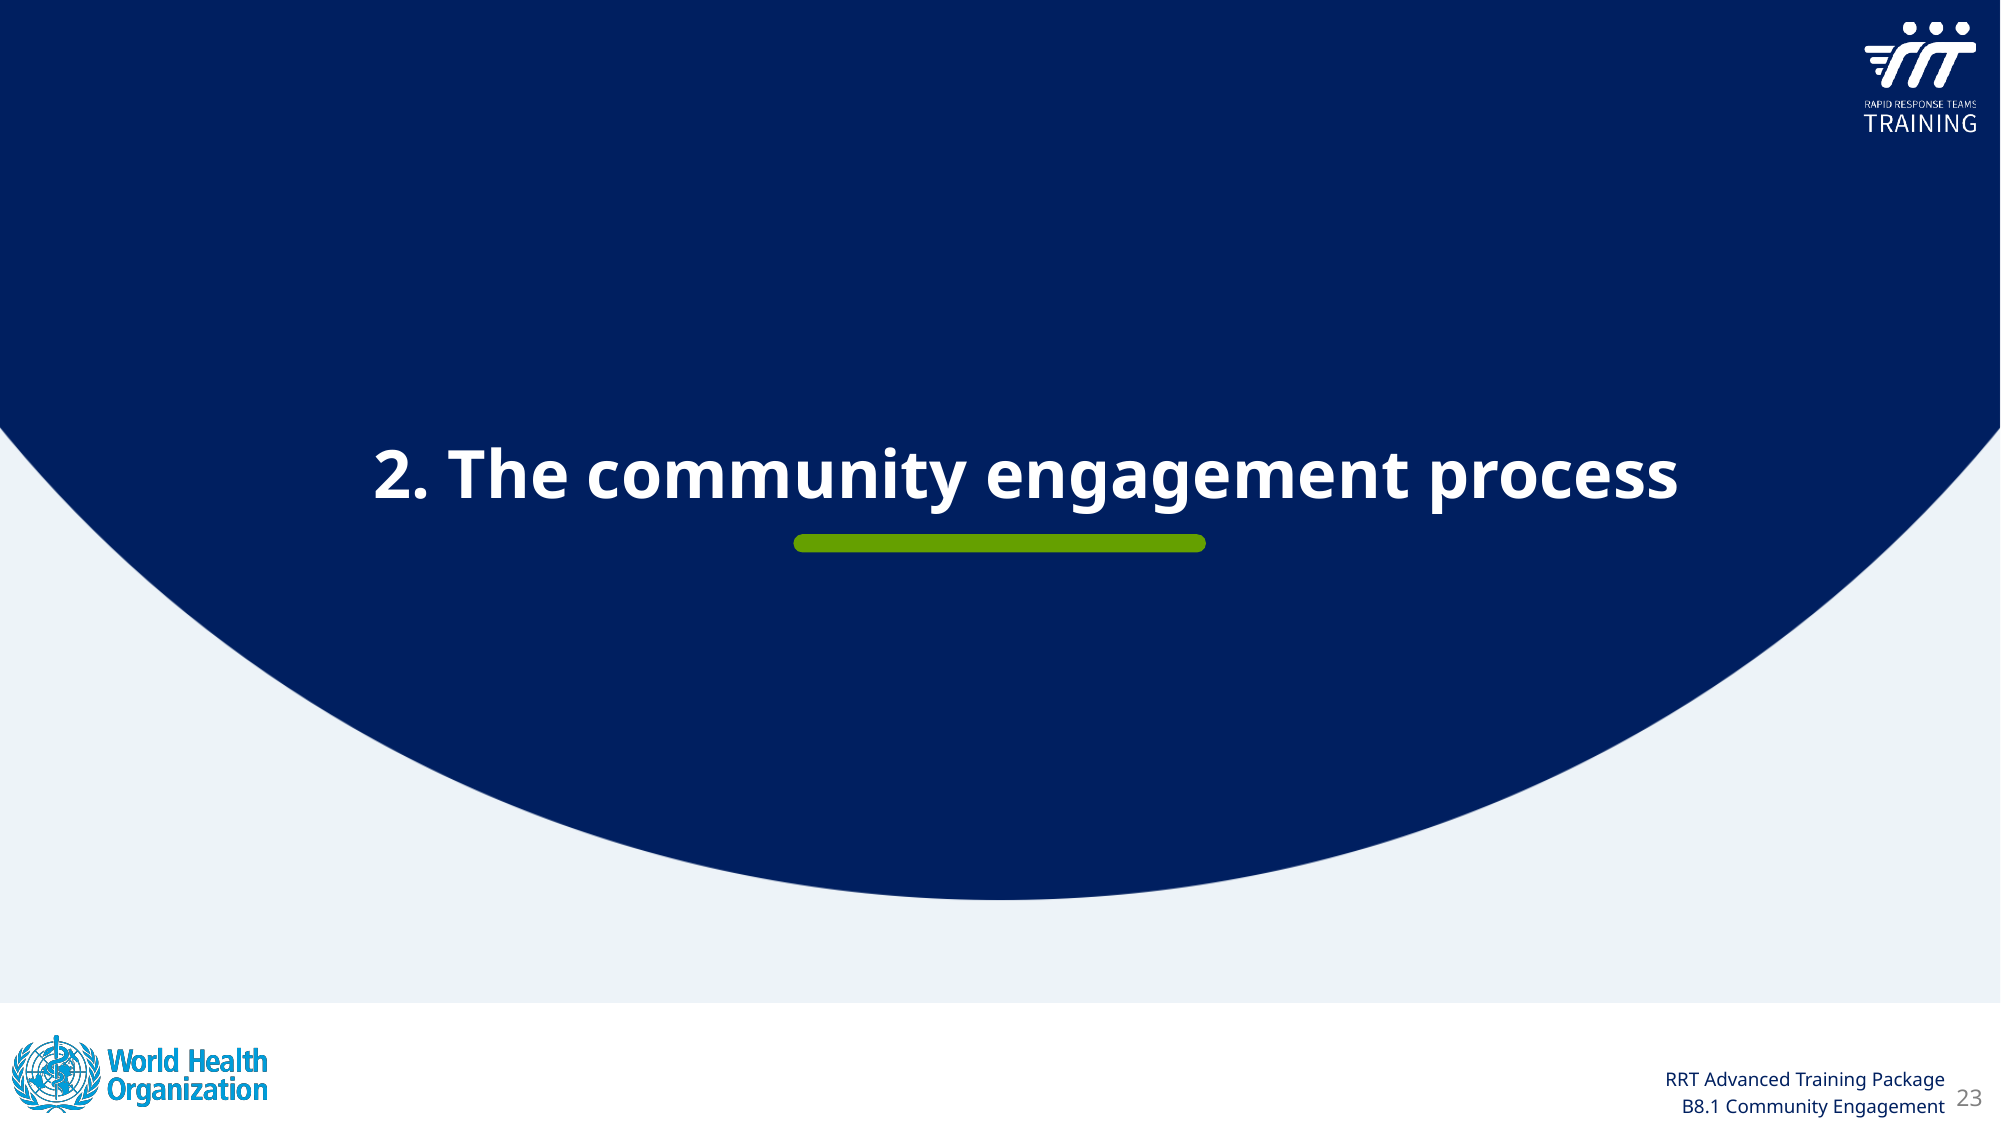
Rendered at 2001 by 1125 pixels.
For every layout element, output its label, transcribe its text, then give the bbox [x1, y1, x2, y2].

picture [24, 1054, 36, 1087]
picture [71, 1053, 90, 1091]
picture [12, 1083, 48, 1113]
text_box 2. The community engagement process [96, 323, 1958, 631]
picture [36, 1088, 78, 1105]
picture [34, 1054, 43, 1078]
picture [22, 1062, 26, 1077]
picture [12, 1035, 54, 1068]
picture [40, 1062, 47, 1070]
picture [50, 1108, 62, 1113]
picture [59, 1035, 267, 1113]
picture [30, 1083, 37, 1091]
picture [0, 0, 2001, 1003]
picture [46, 1056, 54, 1062]
